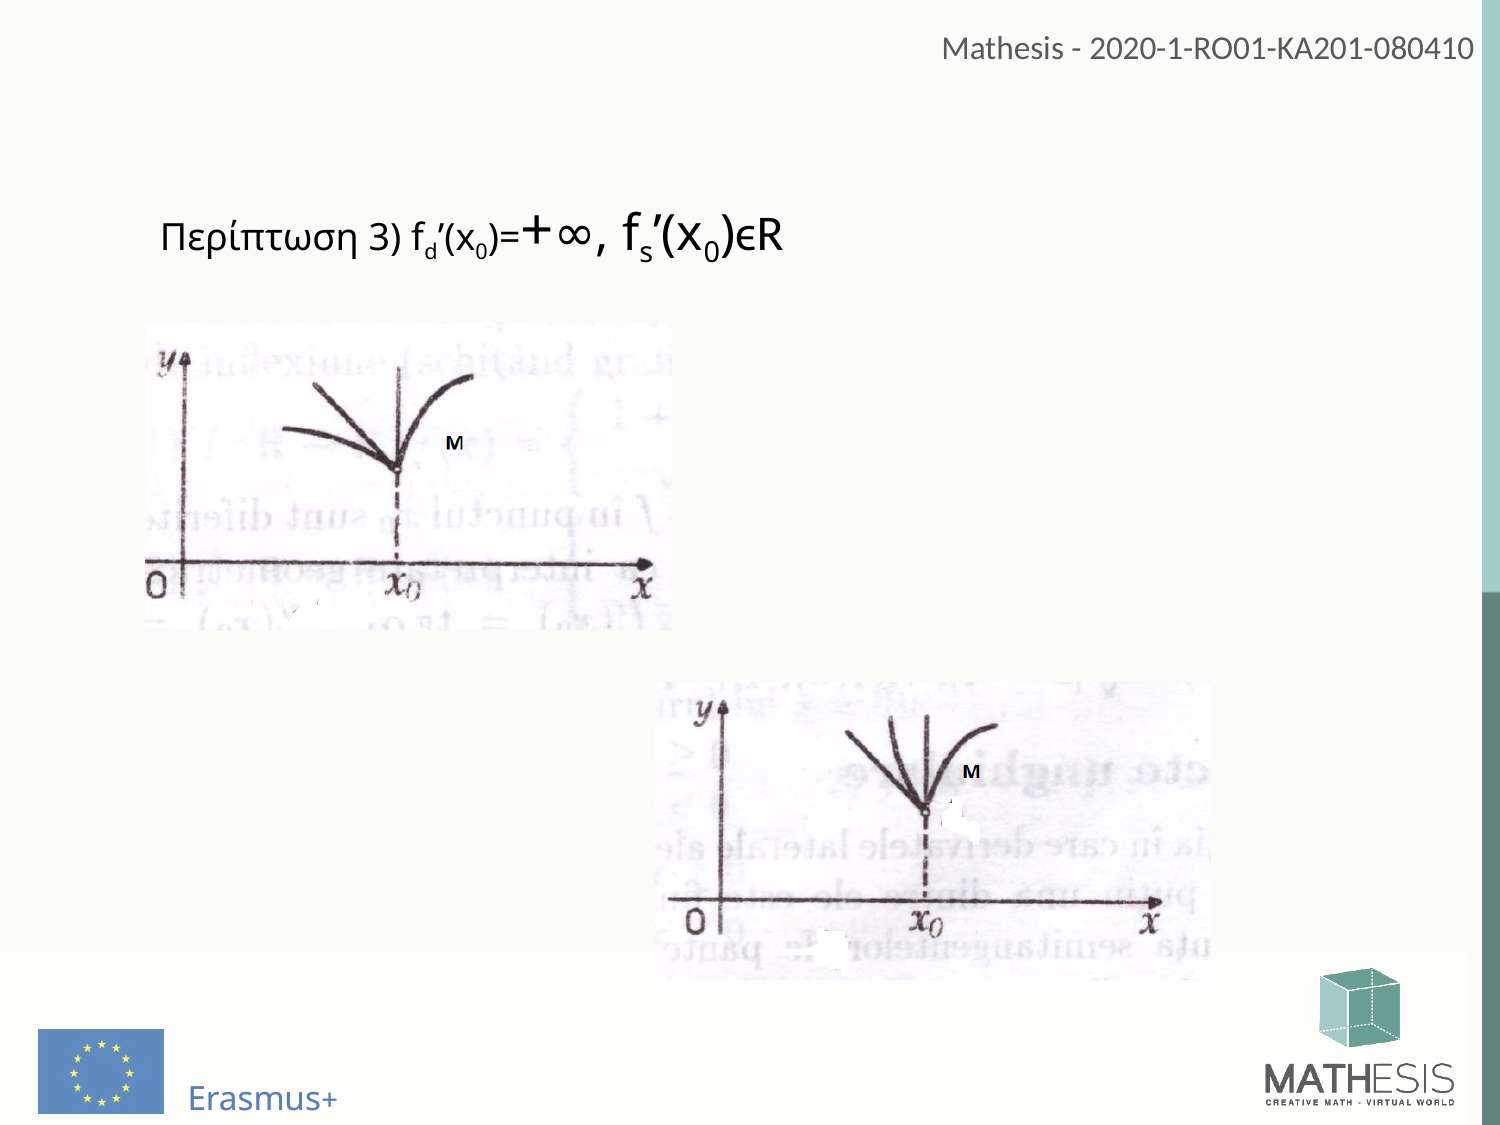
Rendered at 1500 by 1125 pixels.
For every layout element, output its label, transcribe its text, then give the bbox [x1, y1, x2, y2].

picture [655, 681, 1211, 980]
picture [144, 322, 672, 631]
text_box Περίπτωση 3) fd’(x0)=+∞, fs’(x0)ϵR [145, 184, 996, 276]
